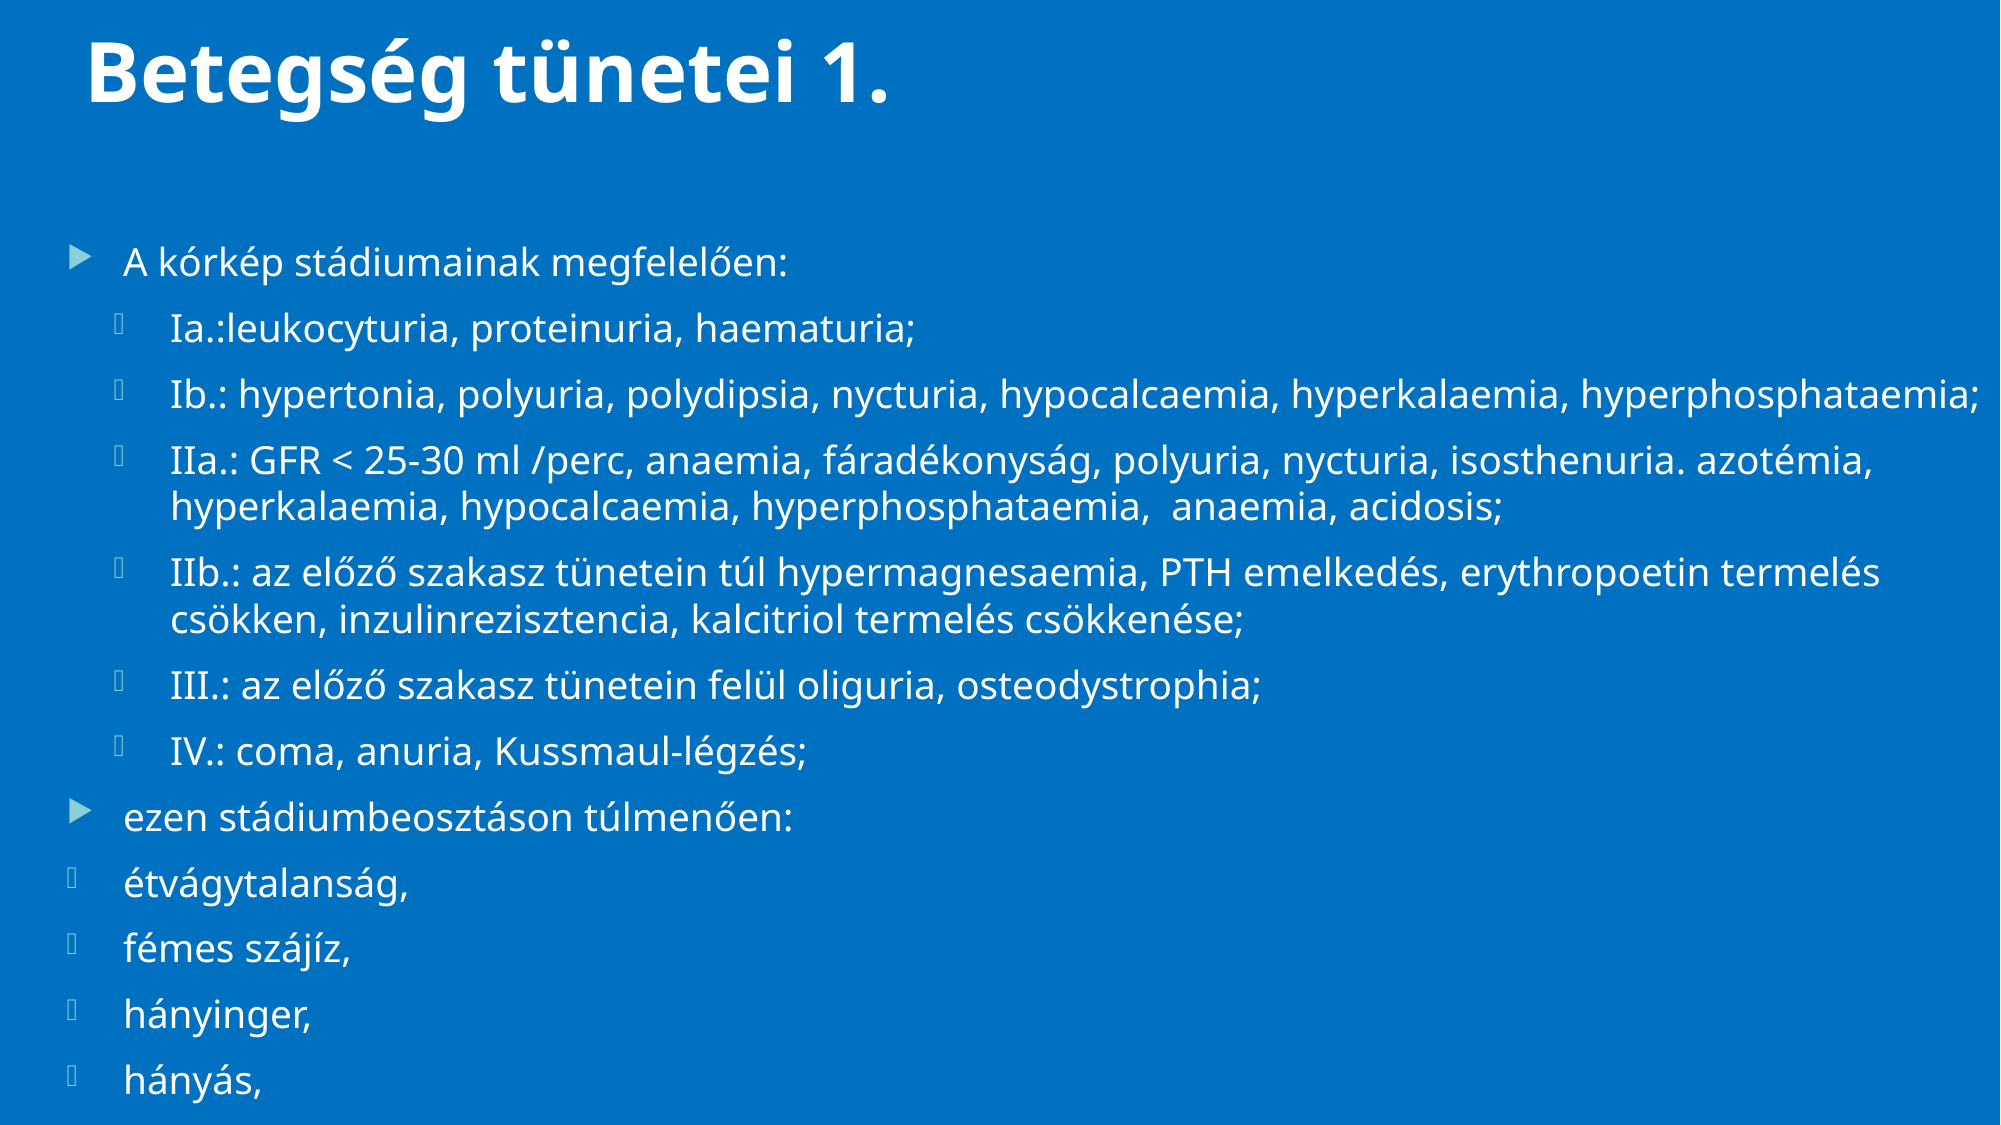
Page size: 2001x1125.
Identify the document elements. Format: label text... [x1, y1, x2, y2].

title Betegség tünetei 1. [69, 11, 1420, 173]
list A kórkép stádiumainak megfelelően: Ia.:leukocyturia, proteinuria, haematuria; Ib.: hypertonia, polyuria, polydipsia, nycturia, hypocalcaemia, hyperkalaemia, hyperphosphataemia; IIa.: GFR < 25-30 ml /perc, anaemia, fáradékonyság, polyuria, nycturia, isosthenuria. azotémia, hyperkalaemia, hypocalcaemia, hyperphosphataemia, anaemia, acidosis; IIb.: az előző szakasz tünetein túl hypermagnesaemia, PTH emelkedés, erythropoetin termelés csökken, inzulinrezisztencia, kalcitriol termelés csökkenése; III.: az előző szakasz tünetein felül oliguria, osteodystrophia; IV.: coma, anuria, Kussmaul-légzés; ezen stádiumbeosztáson túlmenően: étvágytalanság, fémes szájíz, hányinger, hányás, [51, 230, 2000, 1125]
